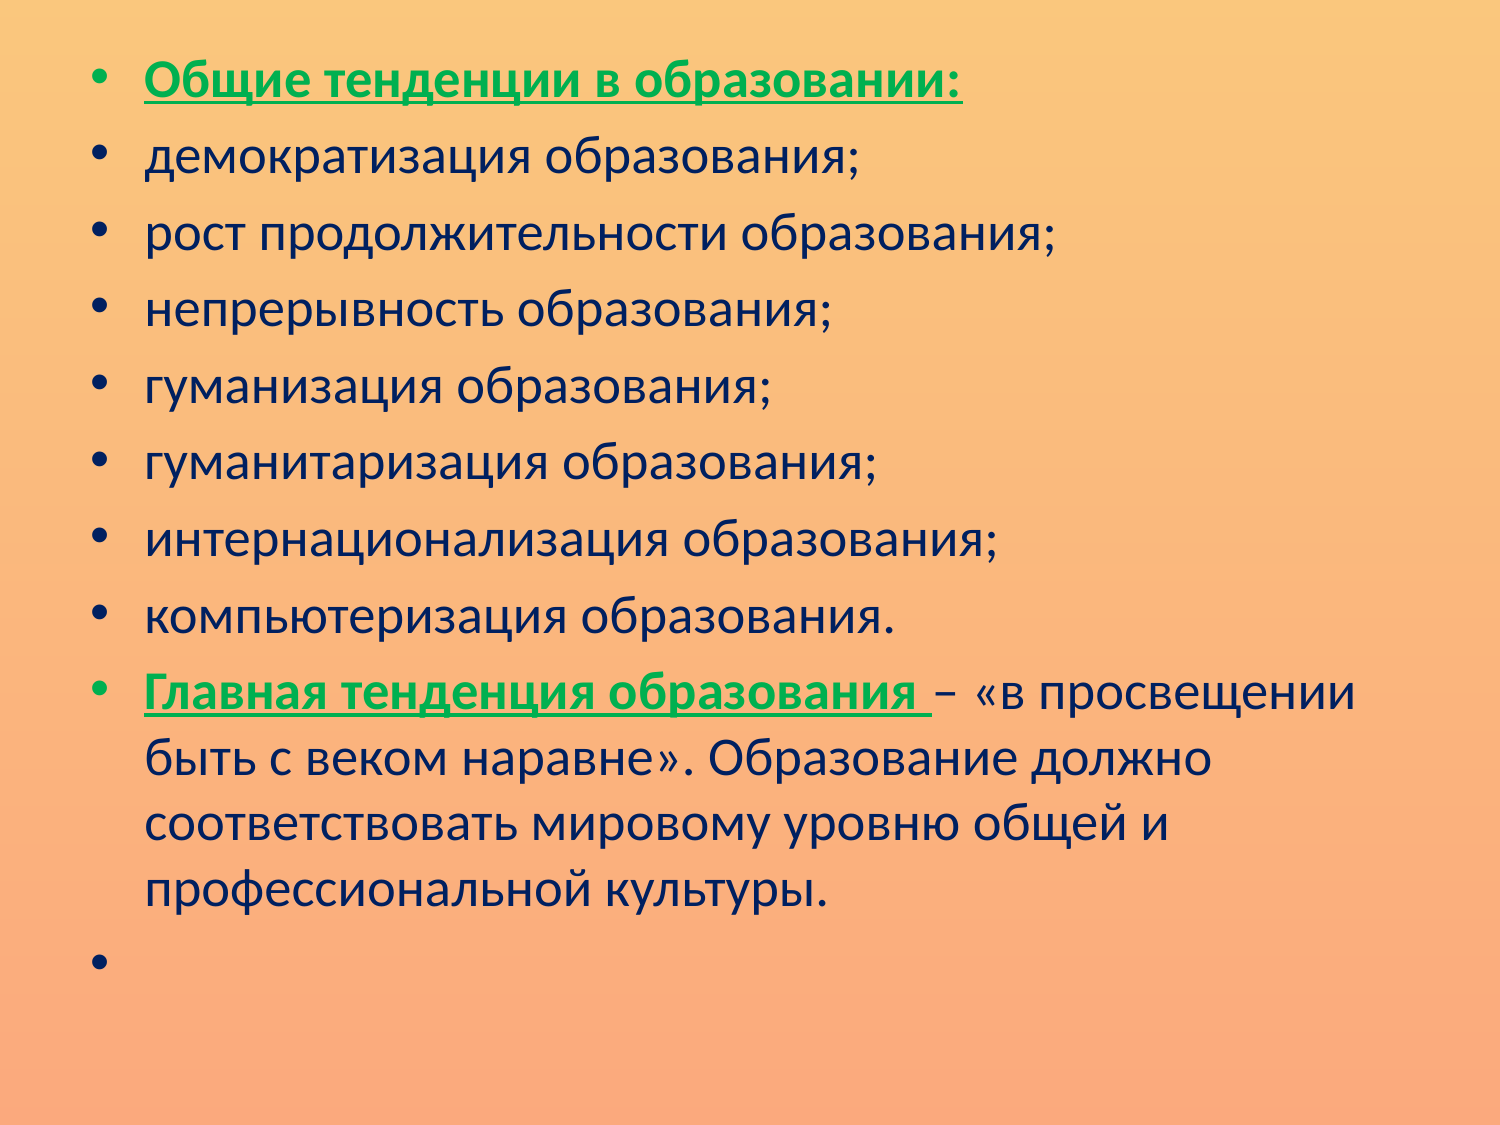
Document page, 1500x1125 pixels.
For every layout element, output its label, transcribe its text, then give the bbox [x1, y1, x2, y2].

list Общие тенденции в образовании: демократизация образования; рост продолжительности образования; непрерывность образования; гуманизация образования; гуманитаризация образования; интернационализация образования; компьютеризация образования. Главная тенденция образования – «в просвещении быть с веком наравне». Образование должно соответствовать мировому уровню общей и профессиональной культуры. [75, 35, 1425, 1005]
